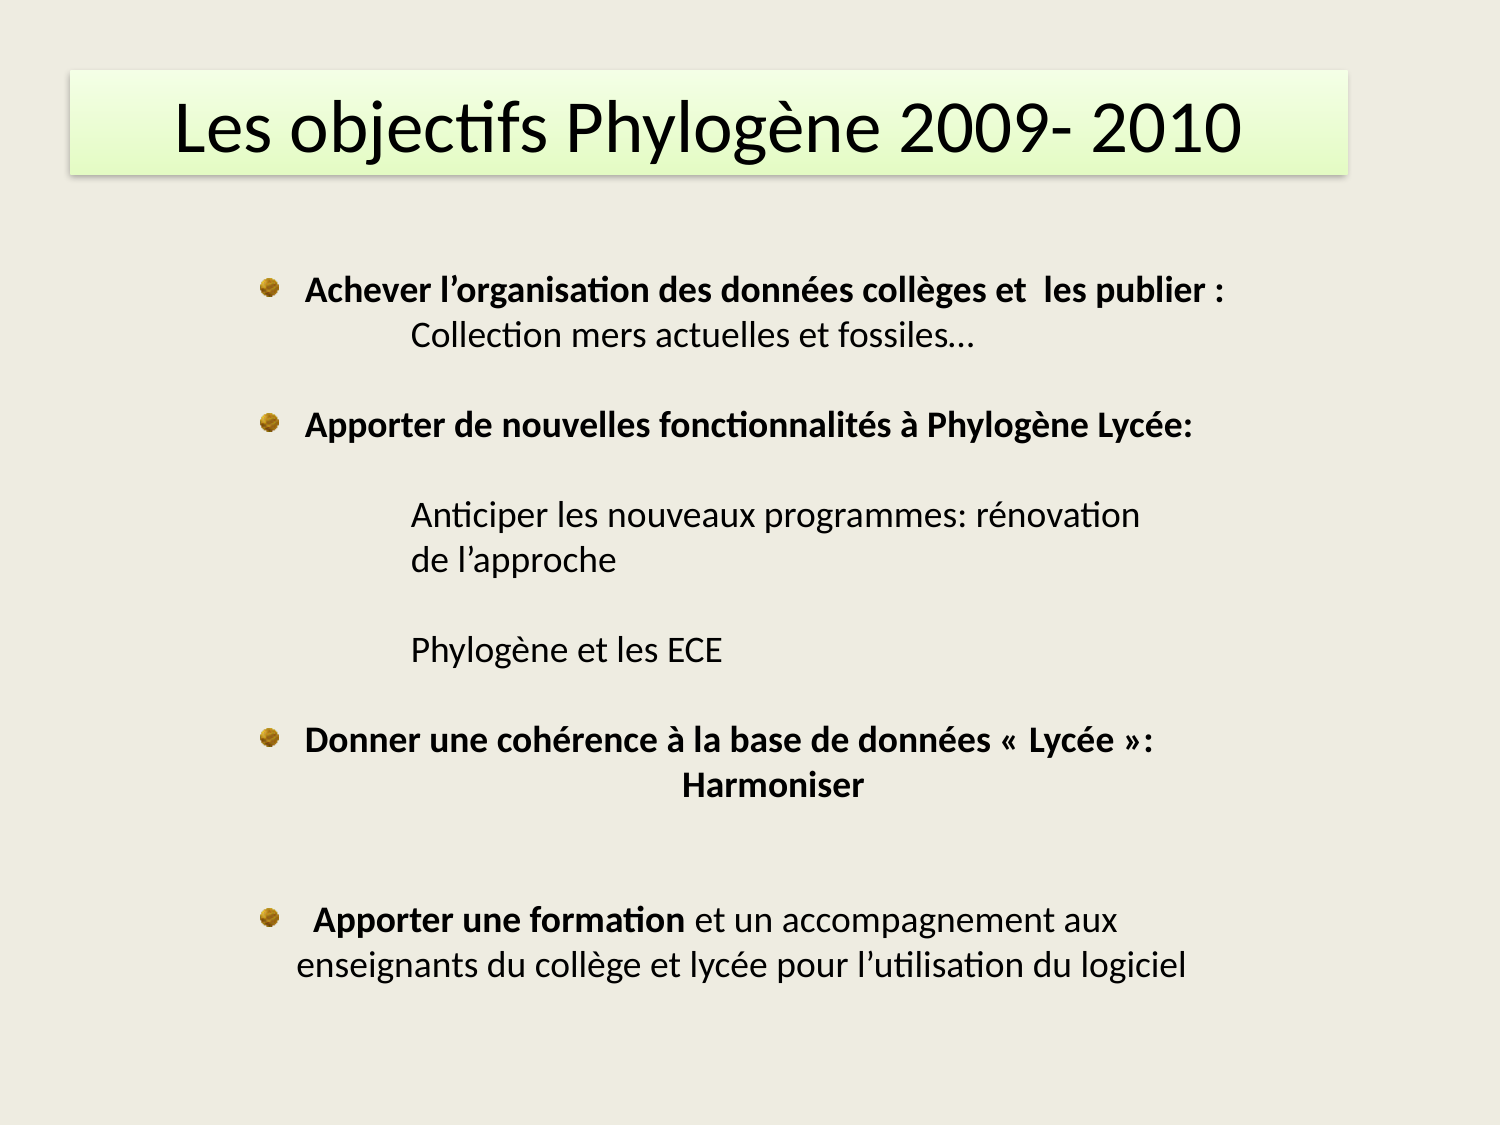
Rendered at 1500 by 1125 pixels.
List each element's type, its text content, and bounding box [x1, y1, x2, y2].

picture [260, 908, 279, 927]
picture [260, 278, 279, 297]
text_box Les objectifs Phylogène 2009- 2010 [70, 70, 1348, 176]
text_box Achever l’organisation des données collèges et les publier : Collection mers actuelles et fossiles… Apporter de nouvelles fonctionnalités à Phylogène Lycée: Anticiper les nouveaux programmes: rénovation de l’approche Phylogène et les ECE Donner une cohérence à la base de données « Lycée »: Harmoniser Apporter une formation et un accompagnement aux enseignants du collège et lycée pour l’utilisation du logiciel [246, 257, 1301, 1038]
picture [260, 413, 279, 432]
picture [260, 728, 279, 747]
